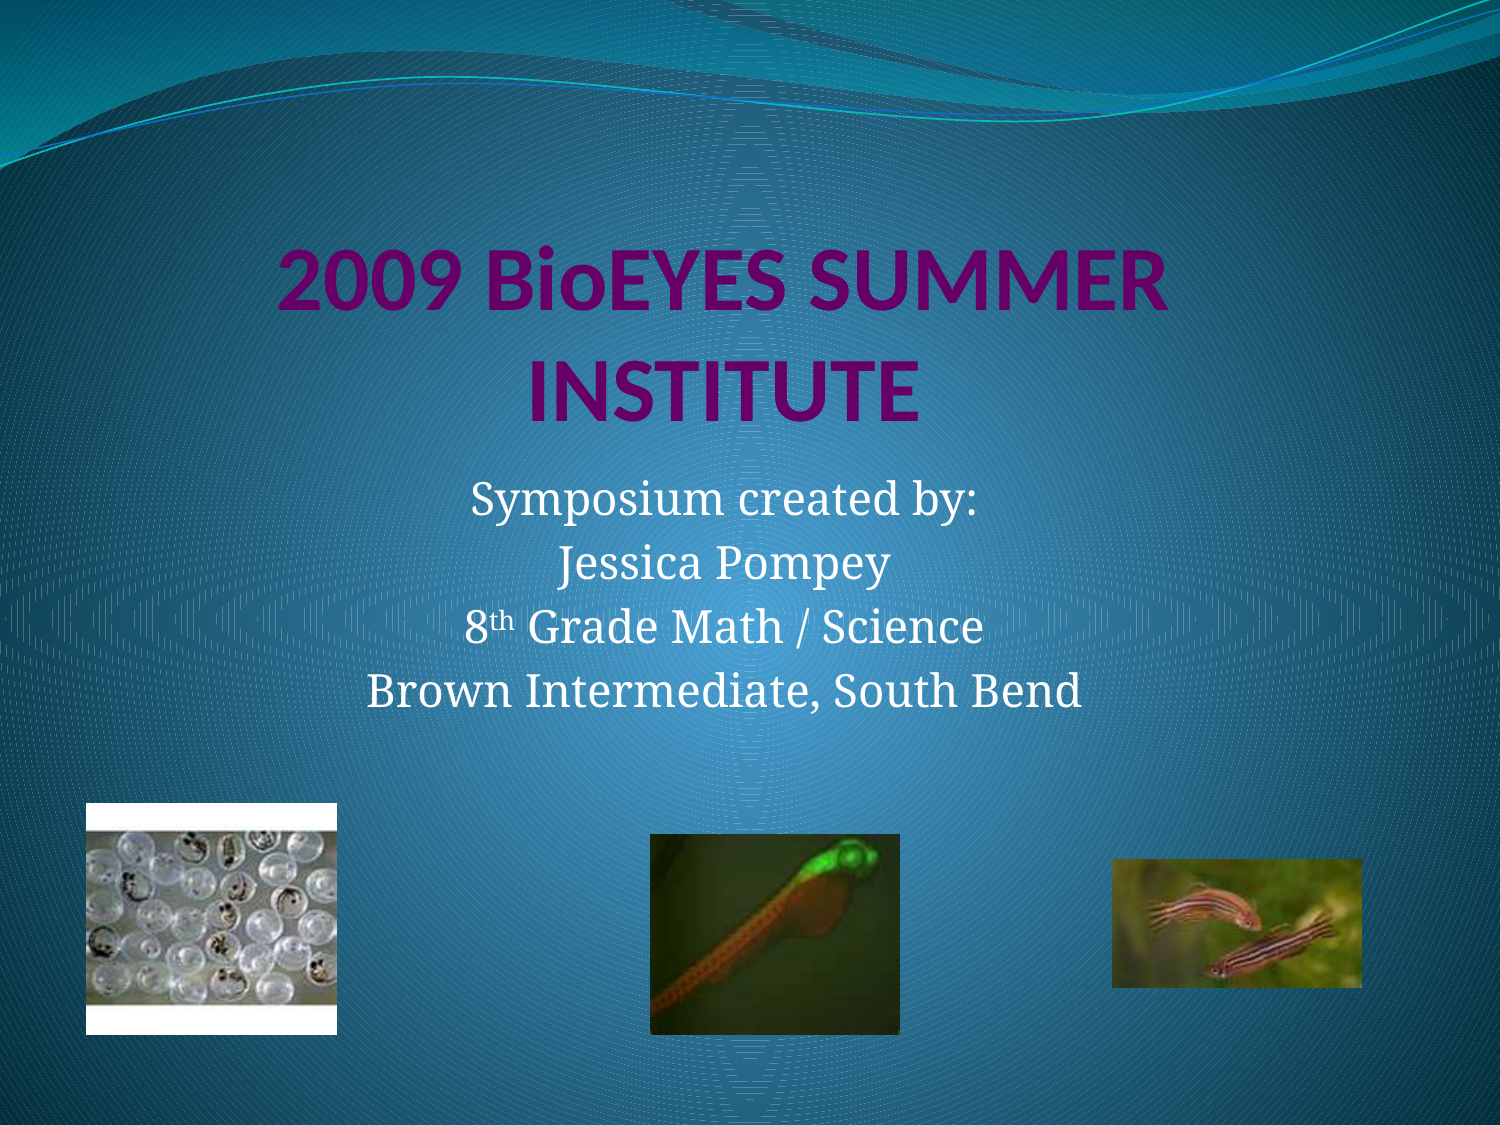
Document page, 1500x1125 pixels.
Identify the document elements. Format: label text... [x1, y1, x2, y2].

picture [86, 802, 338, 1035]
title 2009 BioEYES SUMMER INSTITUTE [86, 216, 1362, 440]
picture [1111, 859, 1363, 988]
list Symposium created by: Jessica Pompey 8th Grade Math / Science Brown Intermediate, South Bend [86, 462, 1362, 988]
picture [649, 834, 901, 1035]
